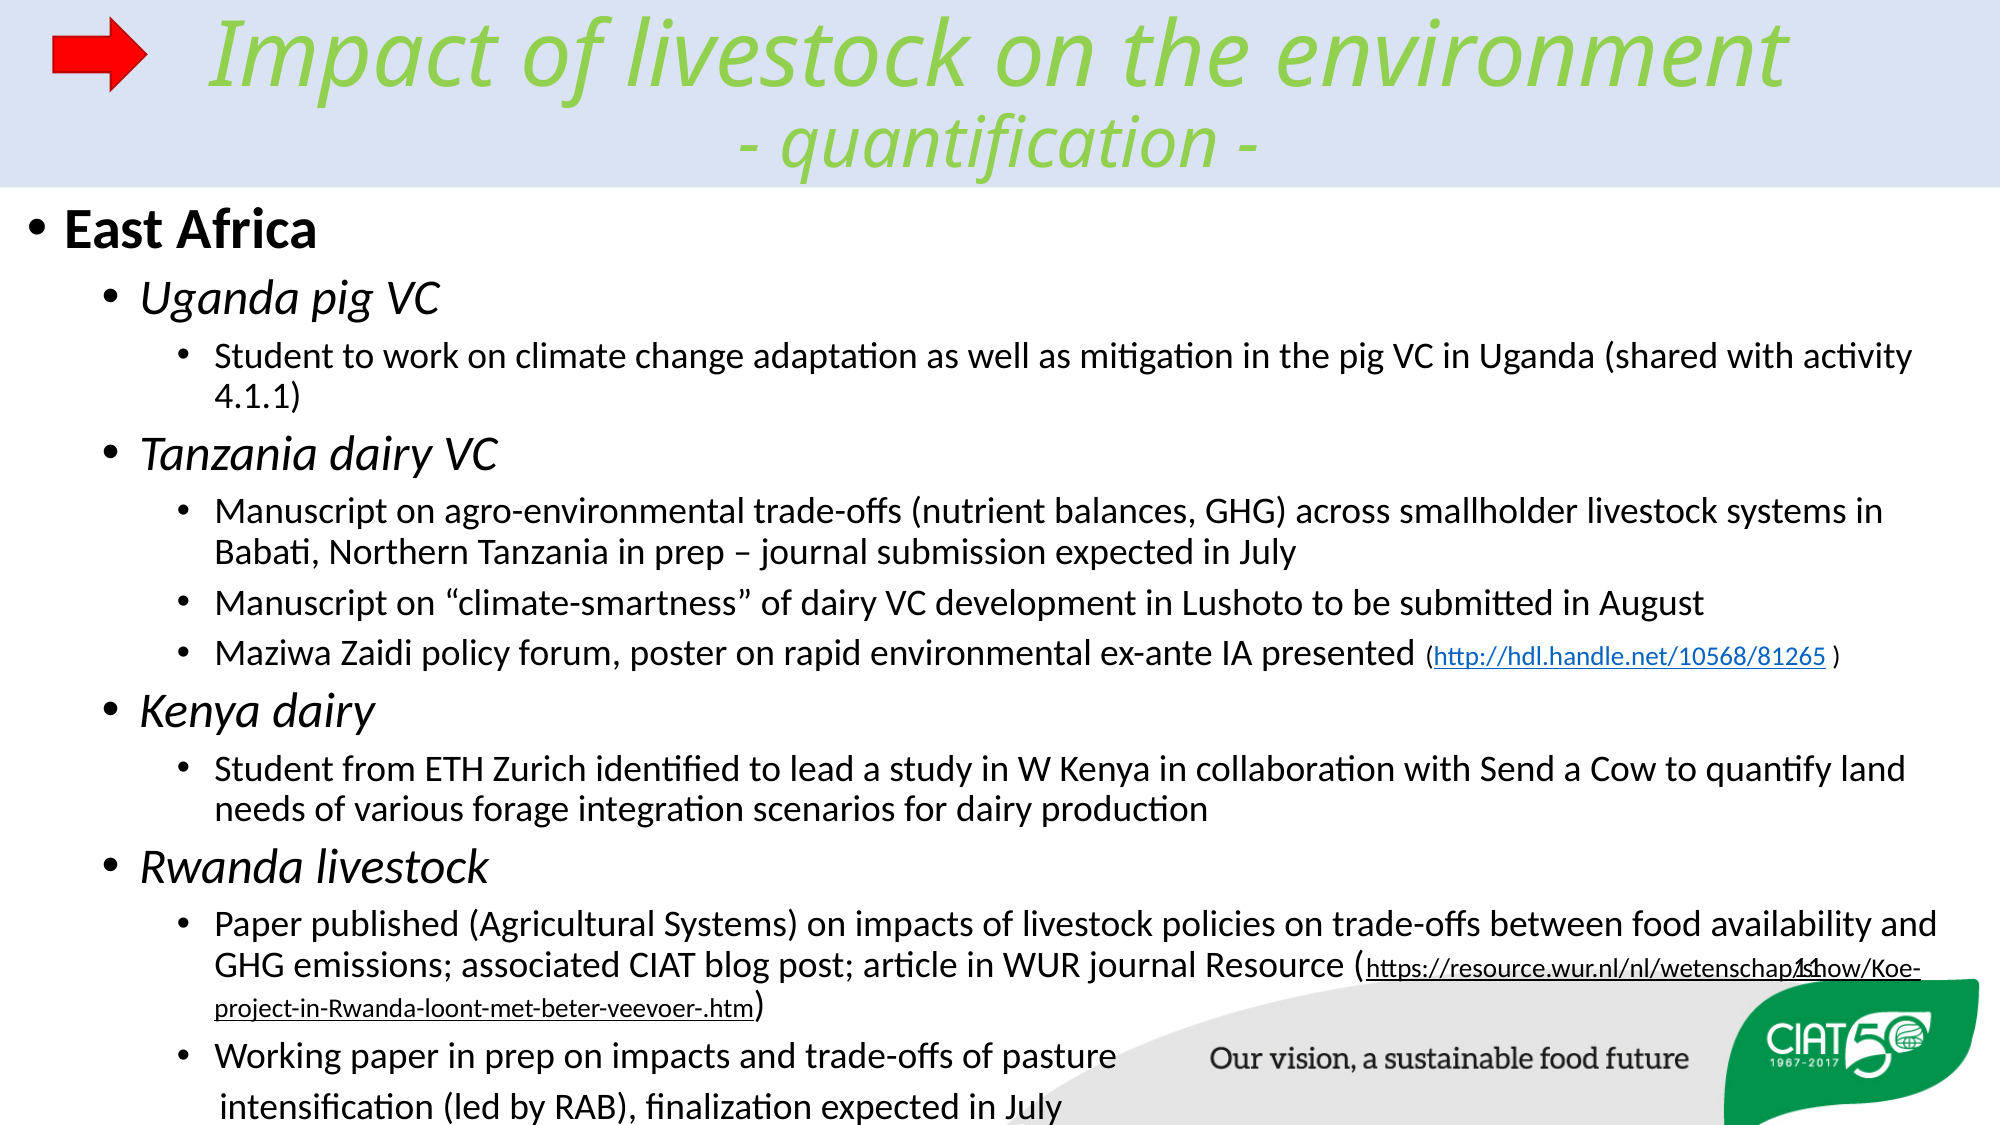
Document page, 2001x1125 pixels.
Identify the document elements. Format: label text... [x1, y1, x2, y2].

title Impact of livestock on the environment - quantification - [0, 0, 2000, 188]
text_box [52, 16, 148, 93]
slide_number 11 [1778, 940, 1912, 1026]
picture [0, 188, 2000, 1125]
list East Africa Uganda pig VC Student to work on climate change adaptation as well as mitigation in the pig VC in Uganda (shared with activity 4.1.1) Tanzania dairy VC Manuscript on agro-environmental trade-offs (nutrient balances, GHG) across smallholder livestock systems in Babati, Northern Tanzania in prep – journal submission expected in July Manuscript on “climate-smartness” of dairy VC development in Lushoto to be submitted in August Maziwa Zaidi policy forum, poster on rapid environmental ex-ante IA presented (http://hdl.handle.net/10568/81265 ) Kenya dairy Student from ETH Zurich identified to lead a study in W Kenya in collaboration with Send a Cow to quantify land needs of various forage integration scenarios for dairy production Rwanda livestock Paper published (Agricultural Systems) on impacts of livestock policies on trade-offs between food availability and GHG emissions; associated CIAT blog post; article in WUR journal Resource (https://resource.wur.nl/nl/wetenschap/show/Koe-project-in-Rwanda-loont-met-beter-veevoer-.htm) Working paper in prep on impacts and trade-offs of pasture intensification (led by RAB), finalization expected in July [12, 190, 1963, 941]
